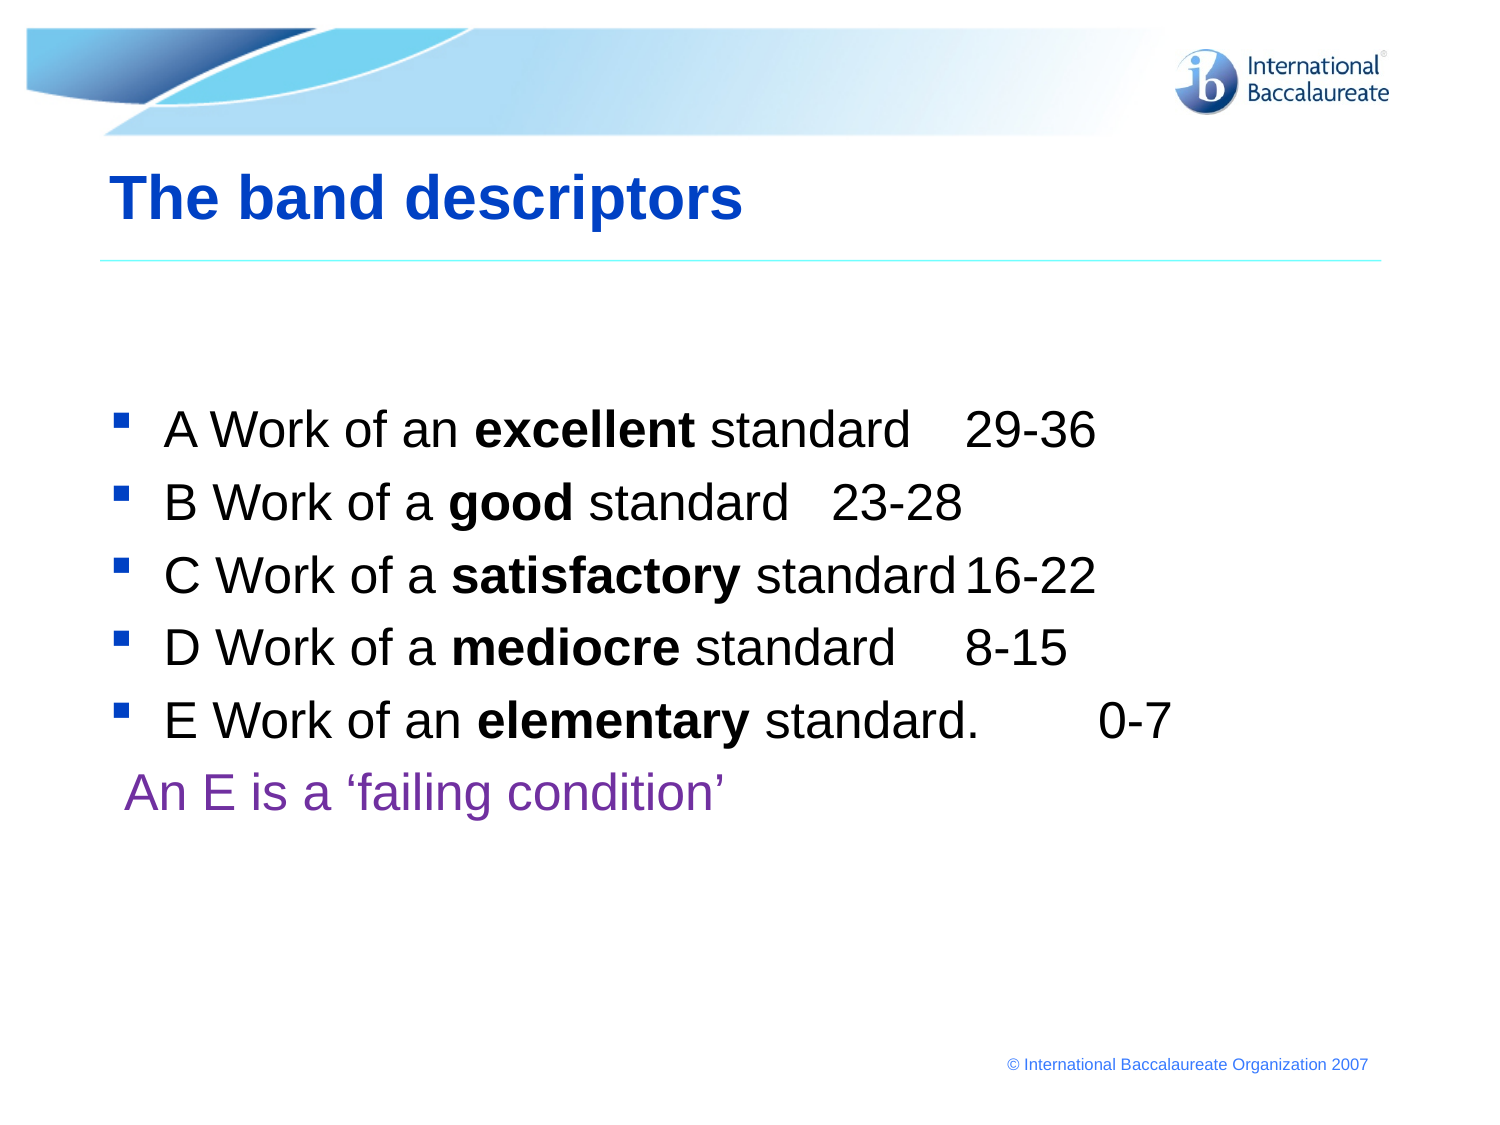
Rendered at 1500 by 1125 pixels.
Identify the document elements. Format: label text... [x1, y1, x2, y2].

title The band descriptors [94, 149, 1383, 261]
picture [24, 24, 1389, 142]
list A Work of an excellent standard 29-36 B Work of a good standard 23-28 C Work of a satisfactory standard 16-22 D Work of a mediocre standard 8-15 E Work of an elementary standard. 0-7 An E is a ‘failing condition’ [94, 324, 1385, 1000]
